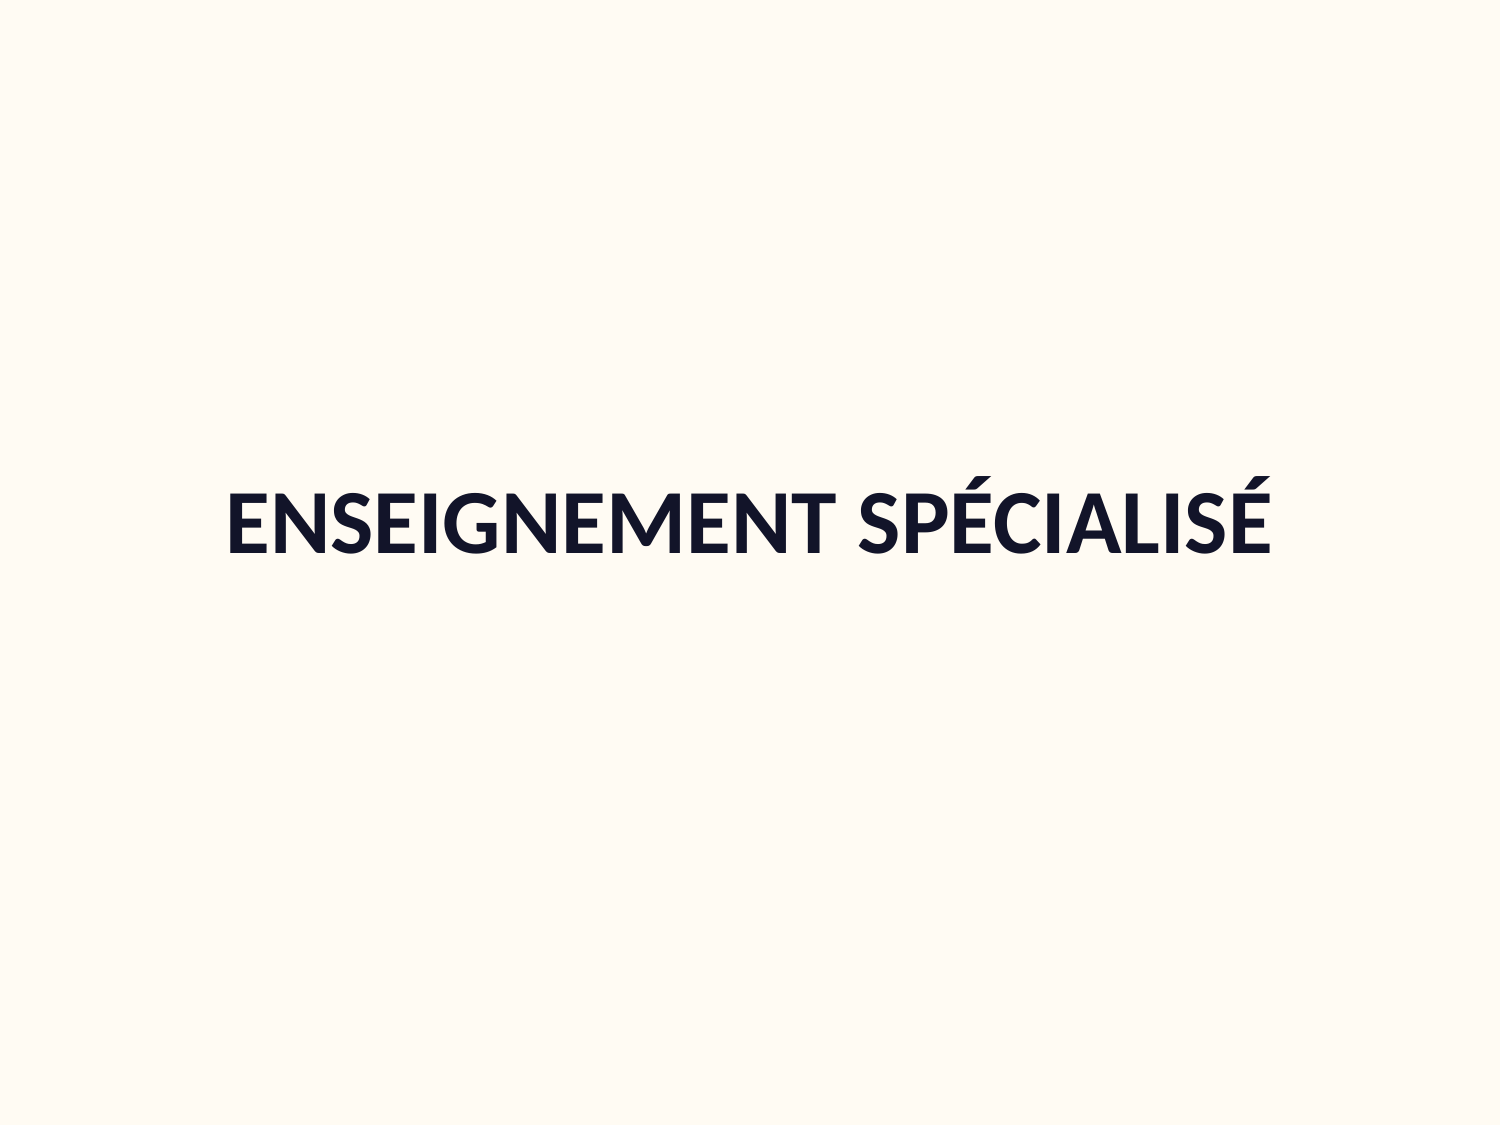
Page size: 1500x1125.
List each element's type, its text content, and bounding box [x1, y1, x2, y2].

list ENSEIGNEMENT SPÉCIALISÉ [75, 262, 1425, 1005]
